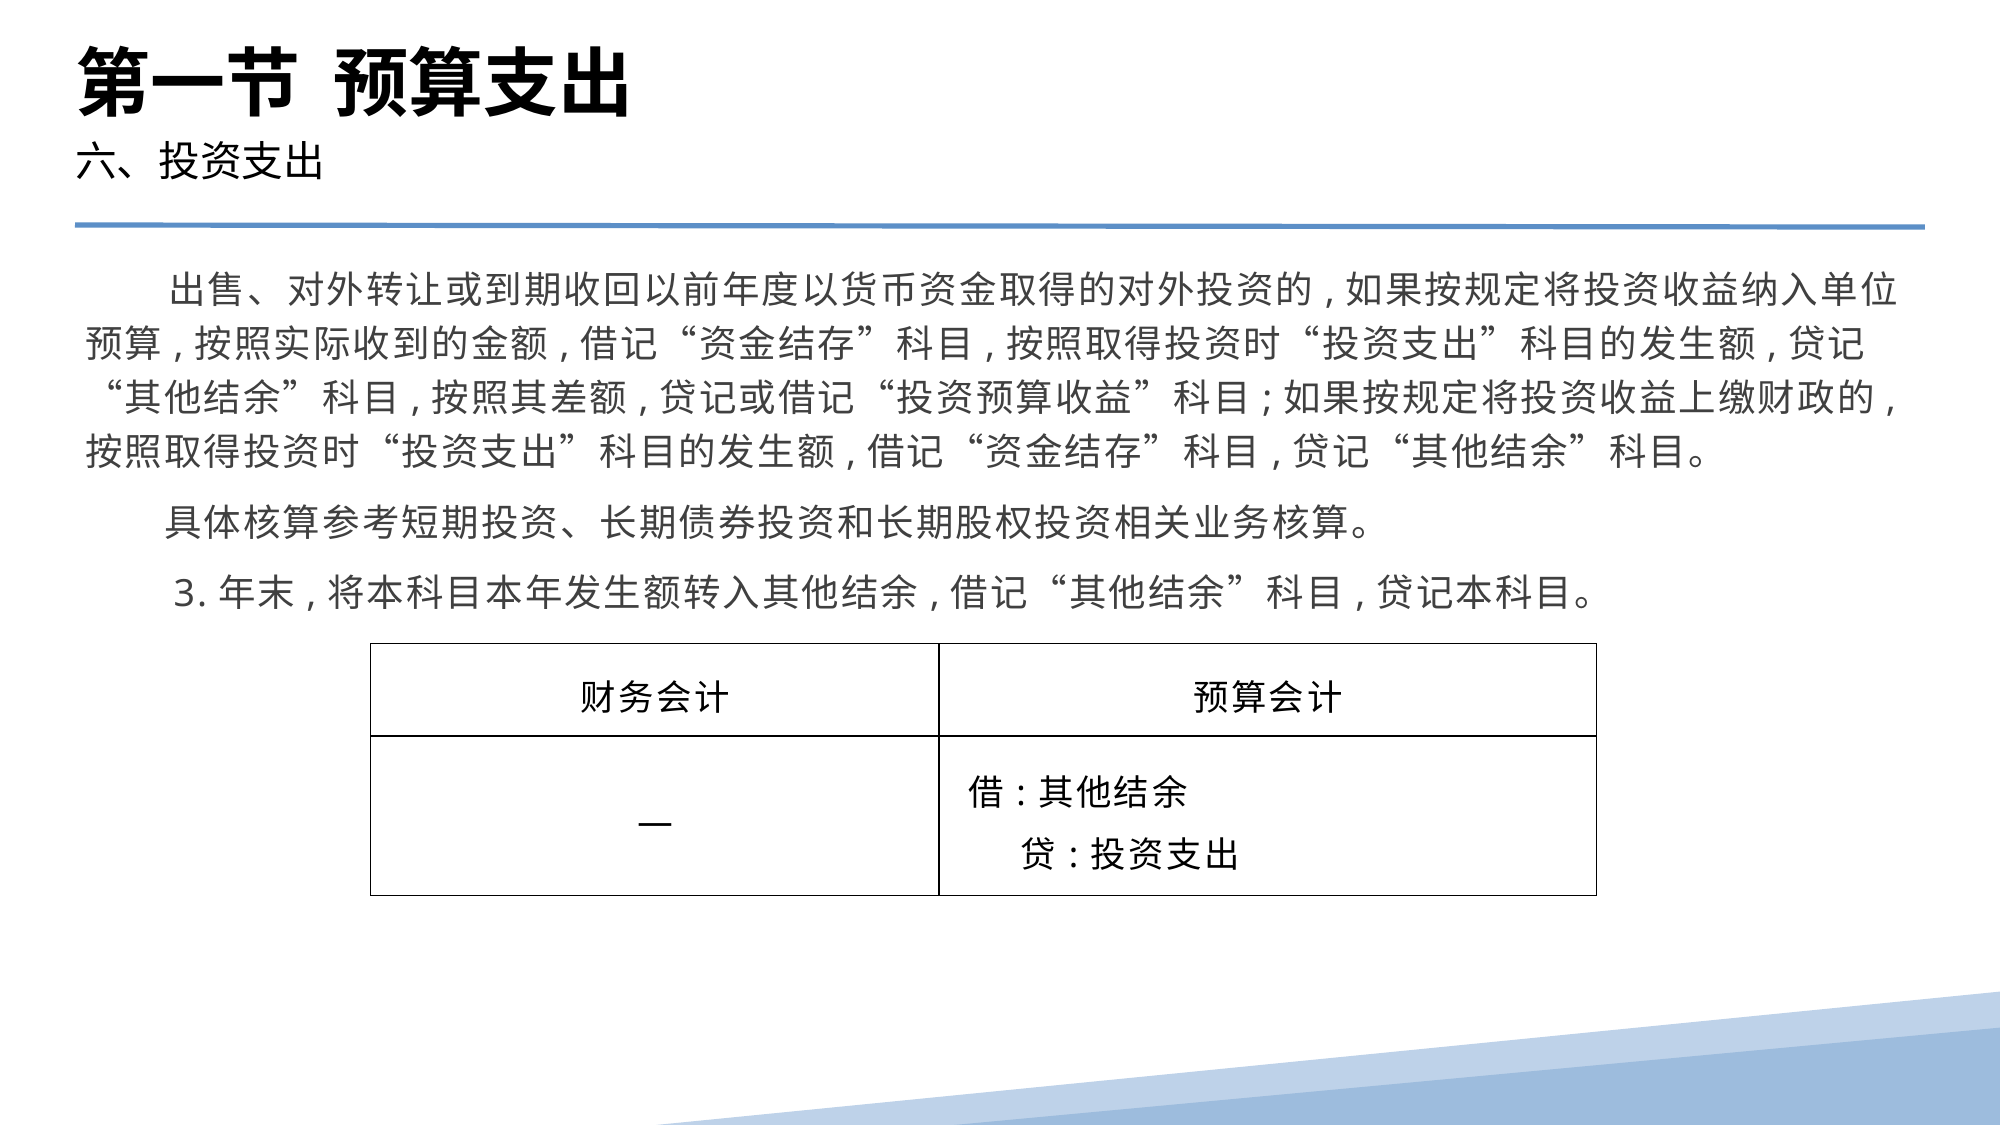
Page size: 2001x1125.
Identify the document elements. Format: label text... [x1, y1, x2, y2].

table_cell 借:其他结余 贷:投资支出 [940, 737, 1596, 895]
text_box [656, 991, 2000, 1125]
table_header 预算会计 [940, 644, 1596, 735]
table_header 财务会计 [371, 644, 938, 735]
text_box 出售、对外转让或到期收回以前年度以货币资金取得的对外投资的,如果按规定将投资收益纳入单位预算,按照实际收到的金额,借记“资金结存”科目,按照取得投资时“投资支出”科目的发生额,贷记“其他结余”科目,按照其差额,贷记或借记“投资预算收益”科目;如果按规定将投资收益上缴财政的,按照取得投资时“投资支出”科目的发生额,借记“资金结存”科目,贷记“其他结余”科目。 具体核算参考短期投资、长期债券投资和长期股权投资相关业务核算。 3.年末,将本科目本年发生额转入其他结余,借记“其他结余”科目,贷记本科目。 [75, 251, 1925, 620]
text_box 第一节 预算支出 [75, 24, 1925, 124]
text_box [74, 224, 1925, 228]
text_box 六、投资支出 [75, 124, 1925, 200]
table_cell — [371, 737, 938, 895]
